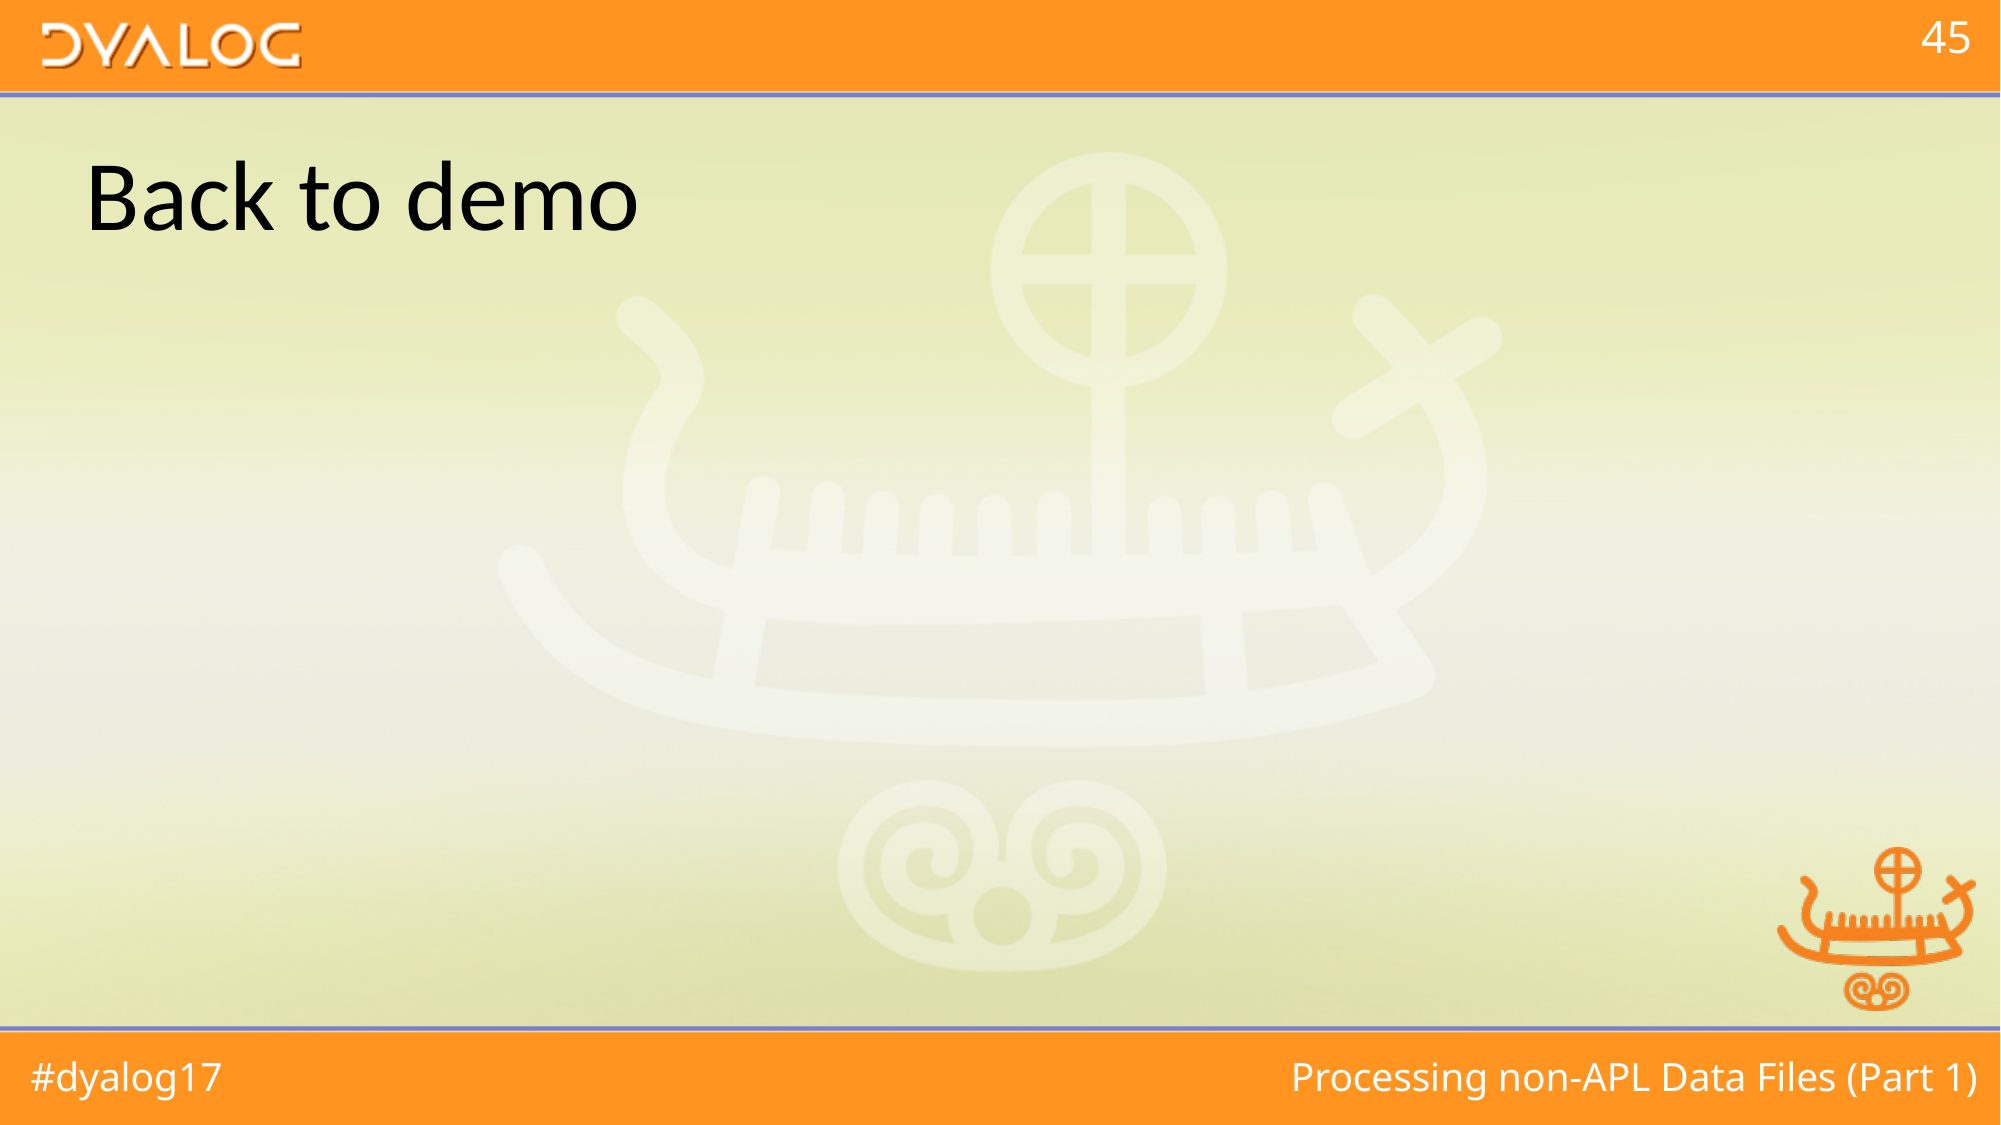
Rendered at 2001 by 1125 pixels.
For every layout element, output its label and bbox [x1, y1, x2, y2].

title [70, 125, 1900, 256]
picture [0, 0, 2001, 1125]
